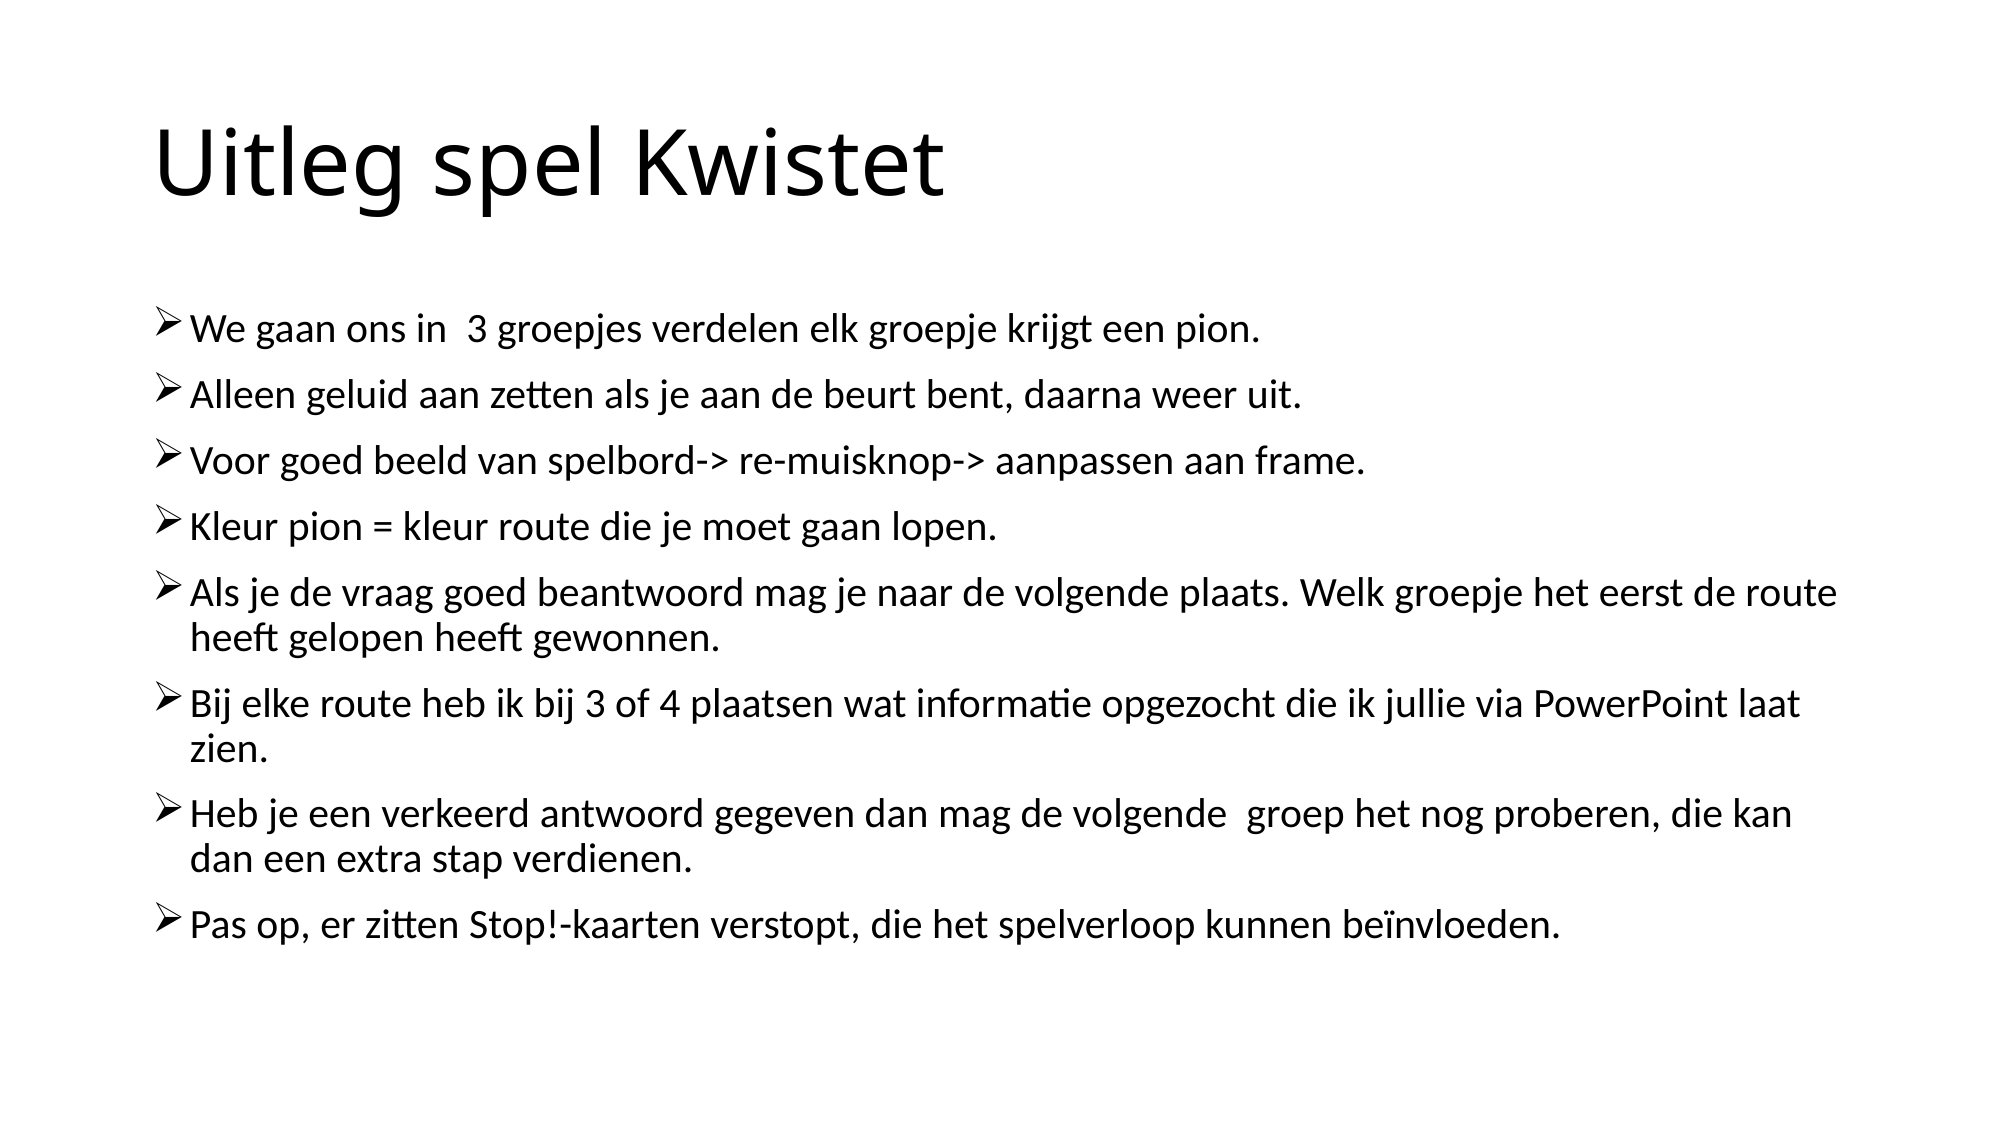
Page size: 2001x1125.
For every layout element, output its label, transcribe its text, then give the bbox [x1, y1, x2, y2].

title Uitleg spel Kwistet [137, 56, 1863, 275]
list We gaan ons in 3 groepjes verdelen elk groepje krijgt een pion. Alleen geluid aan zetten als je aan de beurt bent, daarna weer uit. Voor goed beeld van spelbord-> re-muisknop-> aanpassen aan frame. Kleur pion = kleur route die je moet gaan lopen. Als je de vraag goed beantwoord mag je naar de volgende plaats. Welk groepje het eerst de route heeft gelopen heeft gewonnen. Bij elke route heb ik bij 3 of 4 plaatsen wat informatie opgezocht die ik jullie via PowerPoint laat zien. Heb je een verkeerd antwoord gegeven dan mag de volgende groep het nog proberen, die kan dan een extra stap verdienen. Pas op, er zitten Stop!-kaarten verstopt, die het spelverloop kunnen beïnvloeden. [137, 299, 1863, 1014]
